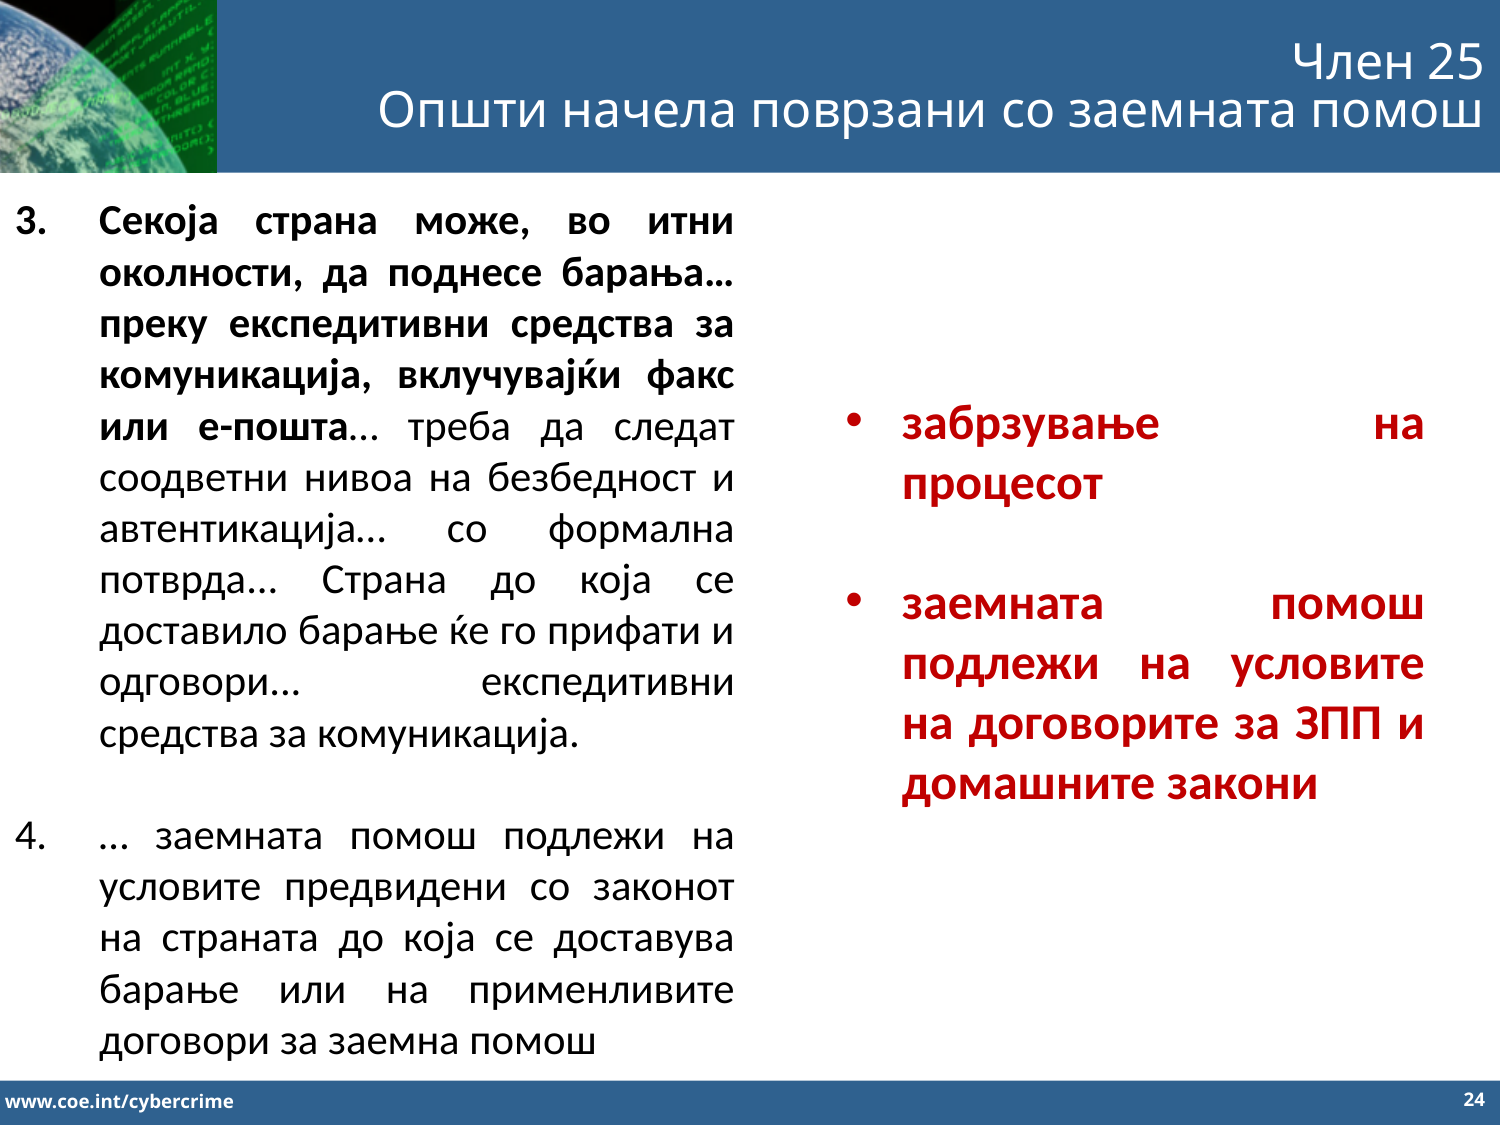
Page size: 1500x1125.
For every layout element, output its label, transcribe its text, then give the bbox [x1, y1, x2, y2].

text_box Секоја страна може, во итни околности, да поднесе барања… преку експедитивни средства за комуникација, вклучувајќи факс или е-пошта… треба да следат соодветни нивоа на безбедност и автентикација… со формална потврда... Страна до која се доставило барање ќе го прифати и одговори... експедитивни средства за комуникација. … заемната помош подлежи на условите предвидени со законот на страната до која се доставува барање или на применливите договори за заемна помош [0, 185, 750, 1071]
text_box Член 25 Општи начела поврзани со заемната помош [252, 13, 1500, 166]
text_box забрзување на процесот заемната помош подлежи на условите на договорите за ЗПП и домашните закони [830, 381, 1440, 817]
picture [0, 1, 217, 173]
slide_number 24 [1149, 1079, 1500, 1125]
